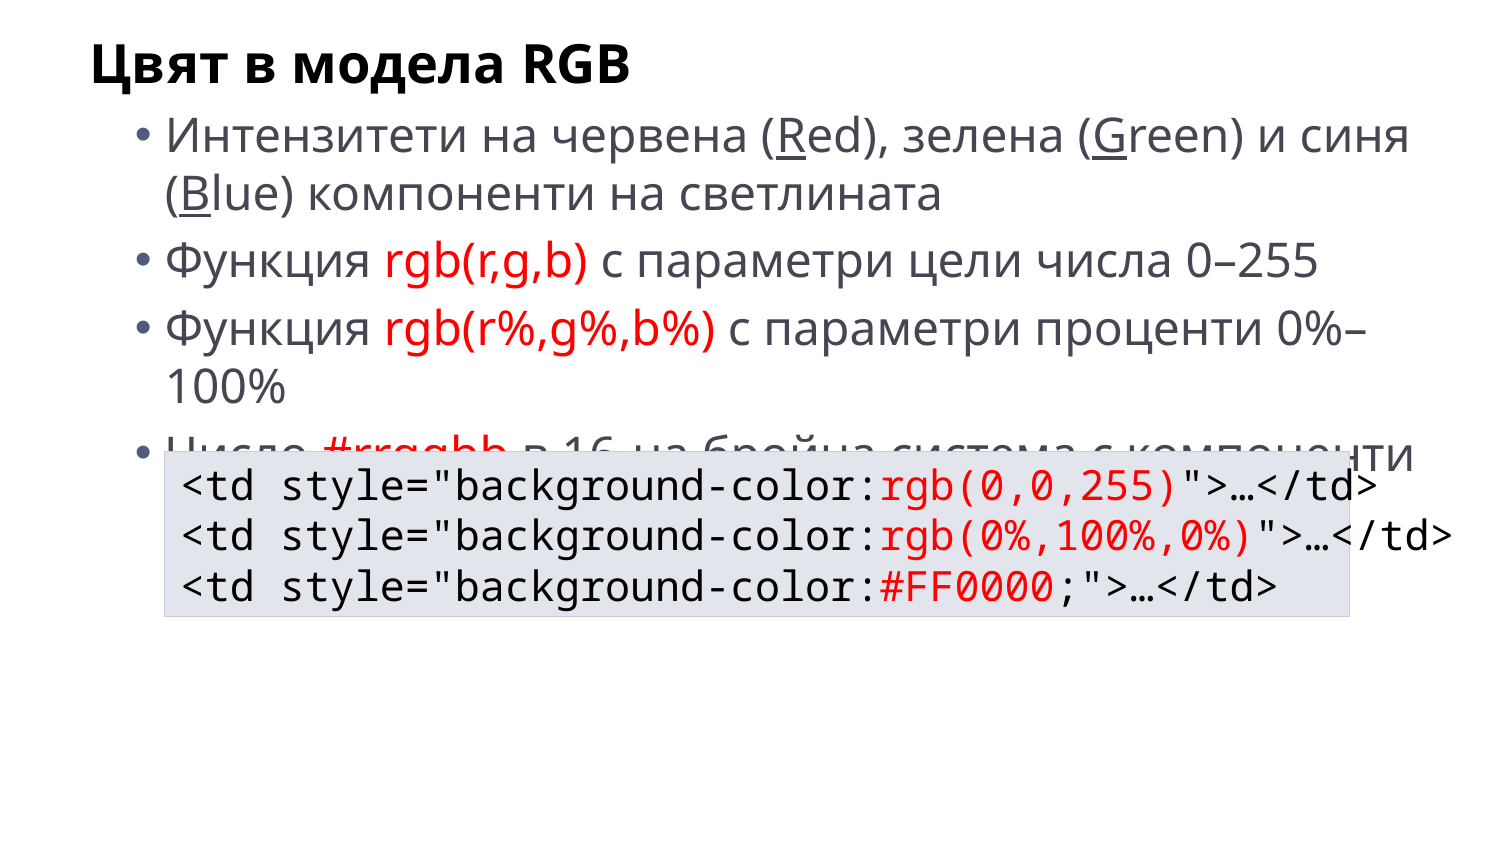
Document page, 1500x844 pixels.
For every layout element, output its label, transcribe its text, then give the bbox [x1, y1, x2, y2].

list Цвят в модела RGB Интензитети на червена (Red), зелена (Green) и синя (Blue) компоненти на светлината Функция rgb(r,g,b) с параметри цели числа 0–255 Функция rgb(r%,g%,b%) с параметри проценти 0%–100% Число #rrggbb в 16-на бройна система с компоненти #00–#FF [75, 21, 1475, 835]
text_box <td style="background-color:rgb(0,0,255)">…</td> <td style="background-color:rgb(0%,100%,0%)">…</td> <td style="background-color:#FF0000;">…</td> [164, 451, 1350, 617]
